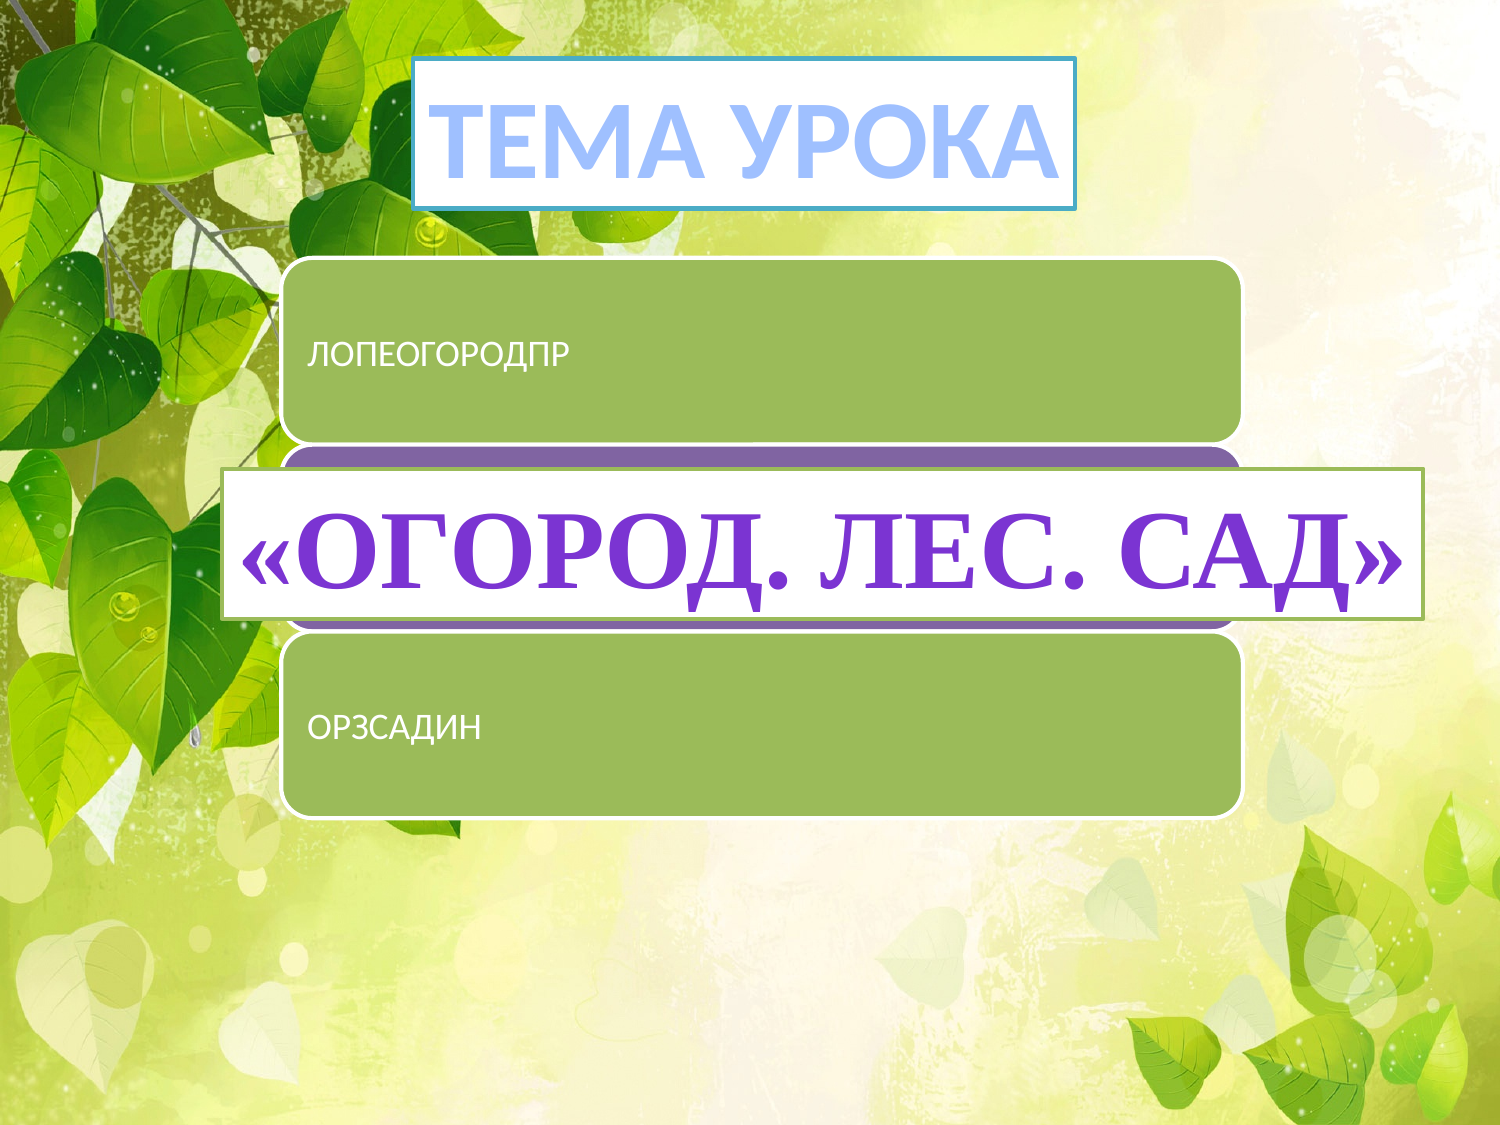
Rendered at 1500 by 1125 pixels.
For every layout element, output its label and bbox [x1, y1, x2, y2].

text_box [280, 257, 1244, 819]
picture [0, 0, 1500, 1125]
